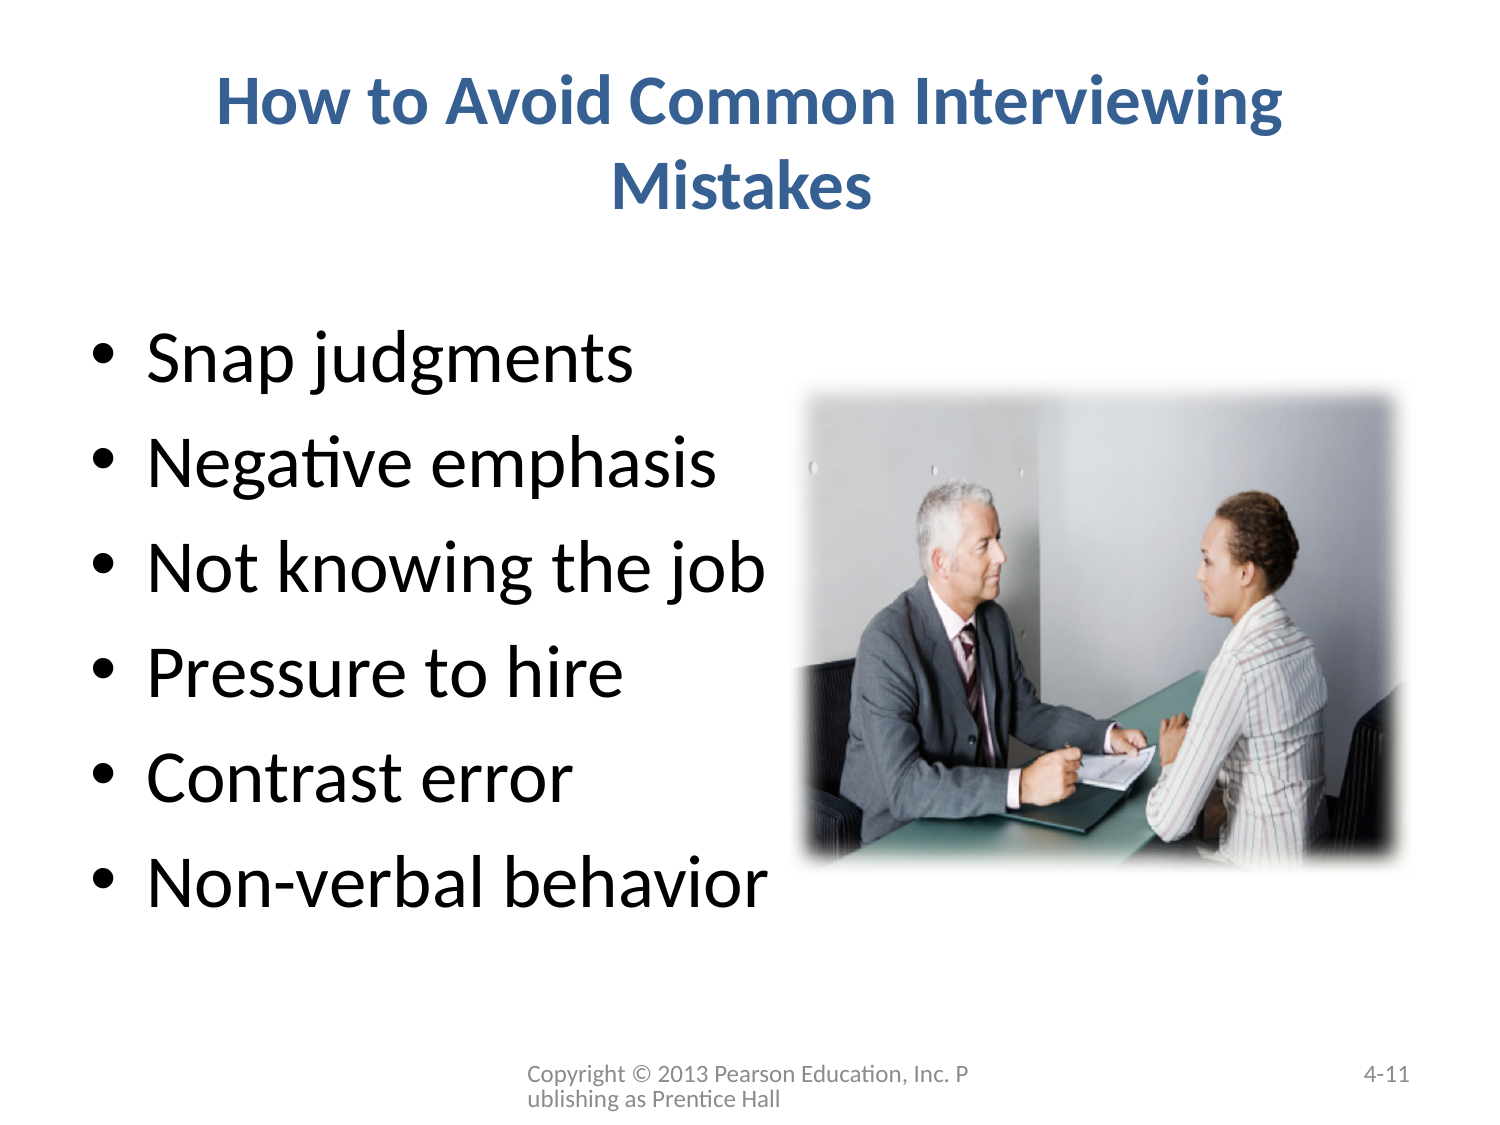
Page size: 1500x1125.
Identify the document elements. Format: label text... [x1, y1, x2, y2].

picture [787, 374, 1413, 876]
footer Copyright © 2013 Pearson Education, Inc. Publishing as Prentice Hall [512, 1042, 988, 1103]
slide_number 4-11 [1074, 1042, 1425, 1103]
title How to Avoid Common Interviewing Mistakes [75, 45, 1425, 233]
list Snap judgments Negative emphasis Not knowing the job Pressure to hire Contrast error Non-verbal behavior [75, 299, 1425, 1005]
